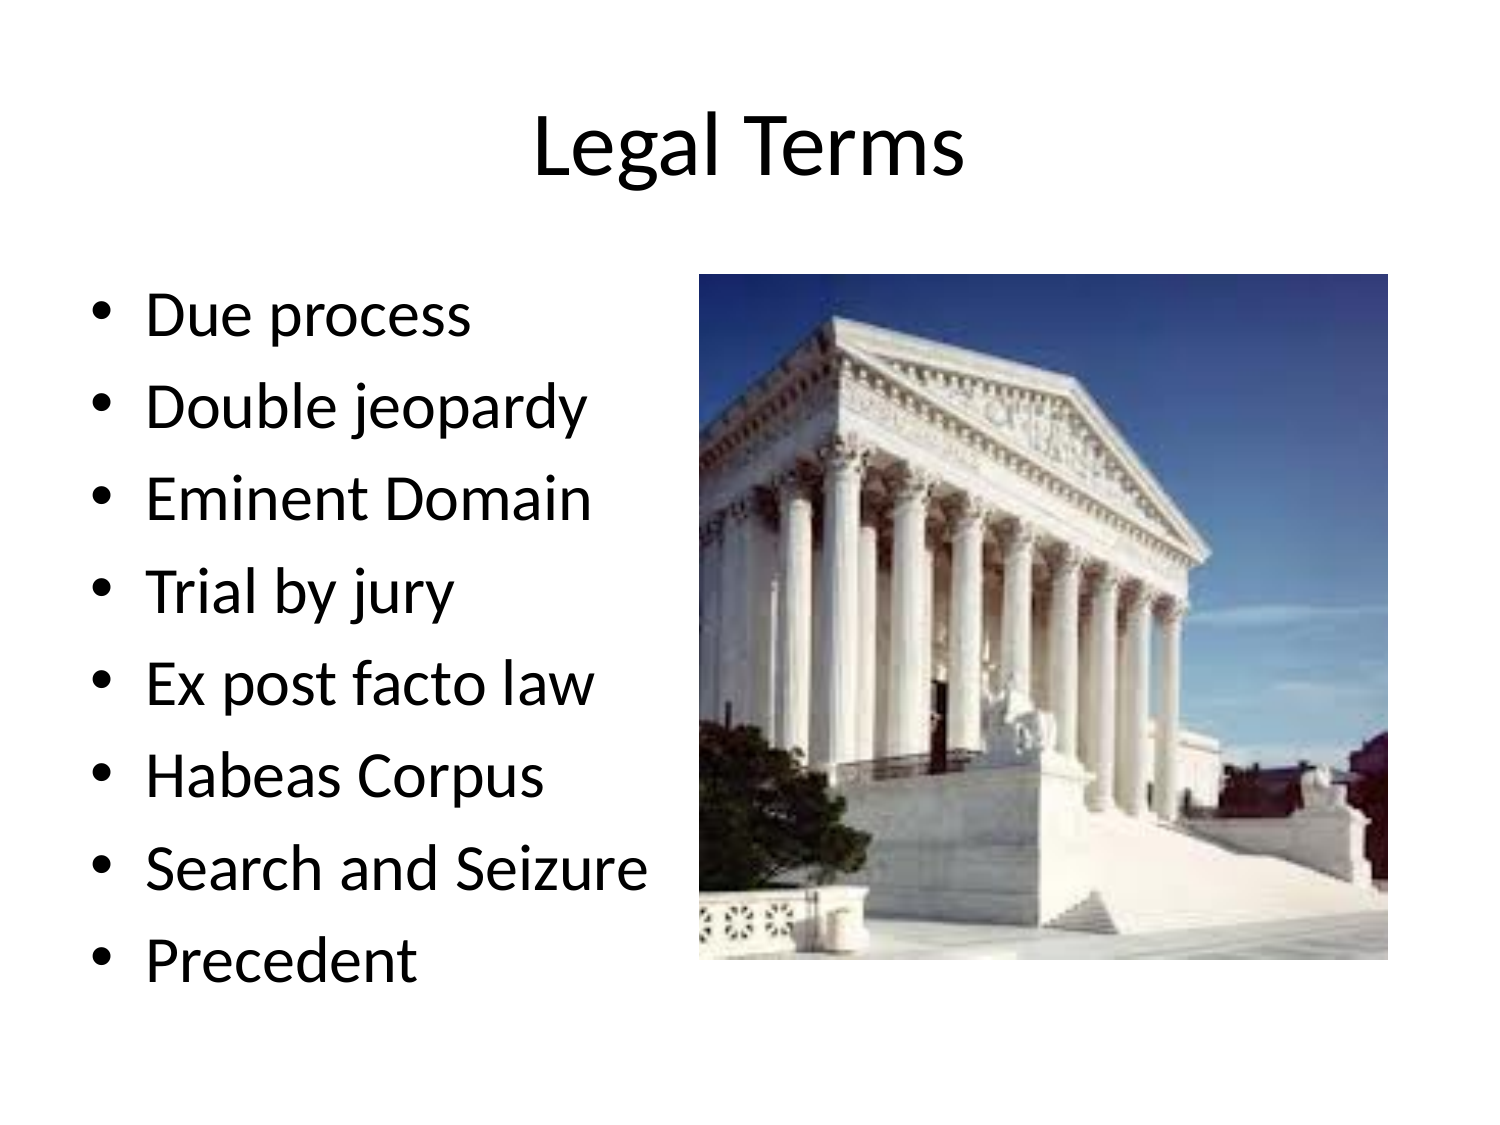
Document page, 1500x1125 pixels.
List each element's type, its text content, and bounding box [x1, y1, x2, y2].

list Due process Double jeopardy Eminent Domain Trial by jury Ex post facto law Habeas Corpus Search and Seizure Precedent [75, 262, 1425, 1005]
title Legal Terms [75, 45, 1425, 233]
picture [699, 274, 1388, 960]
